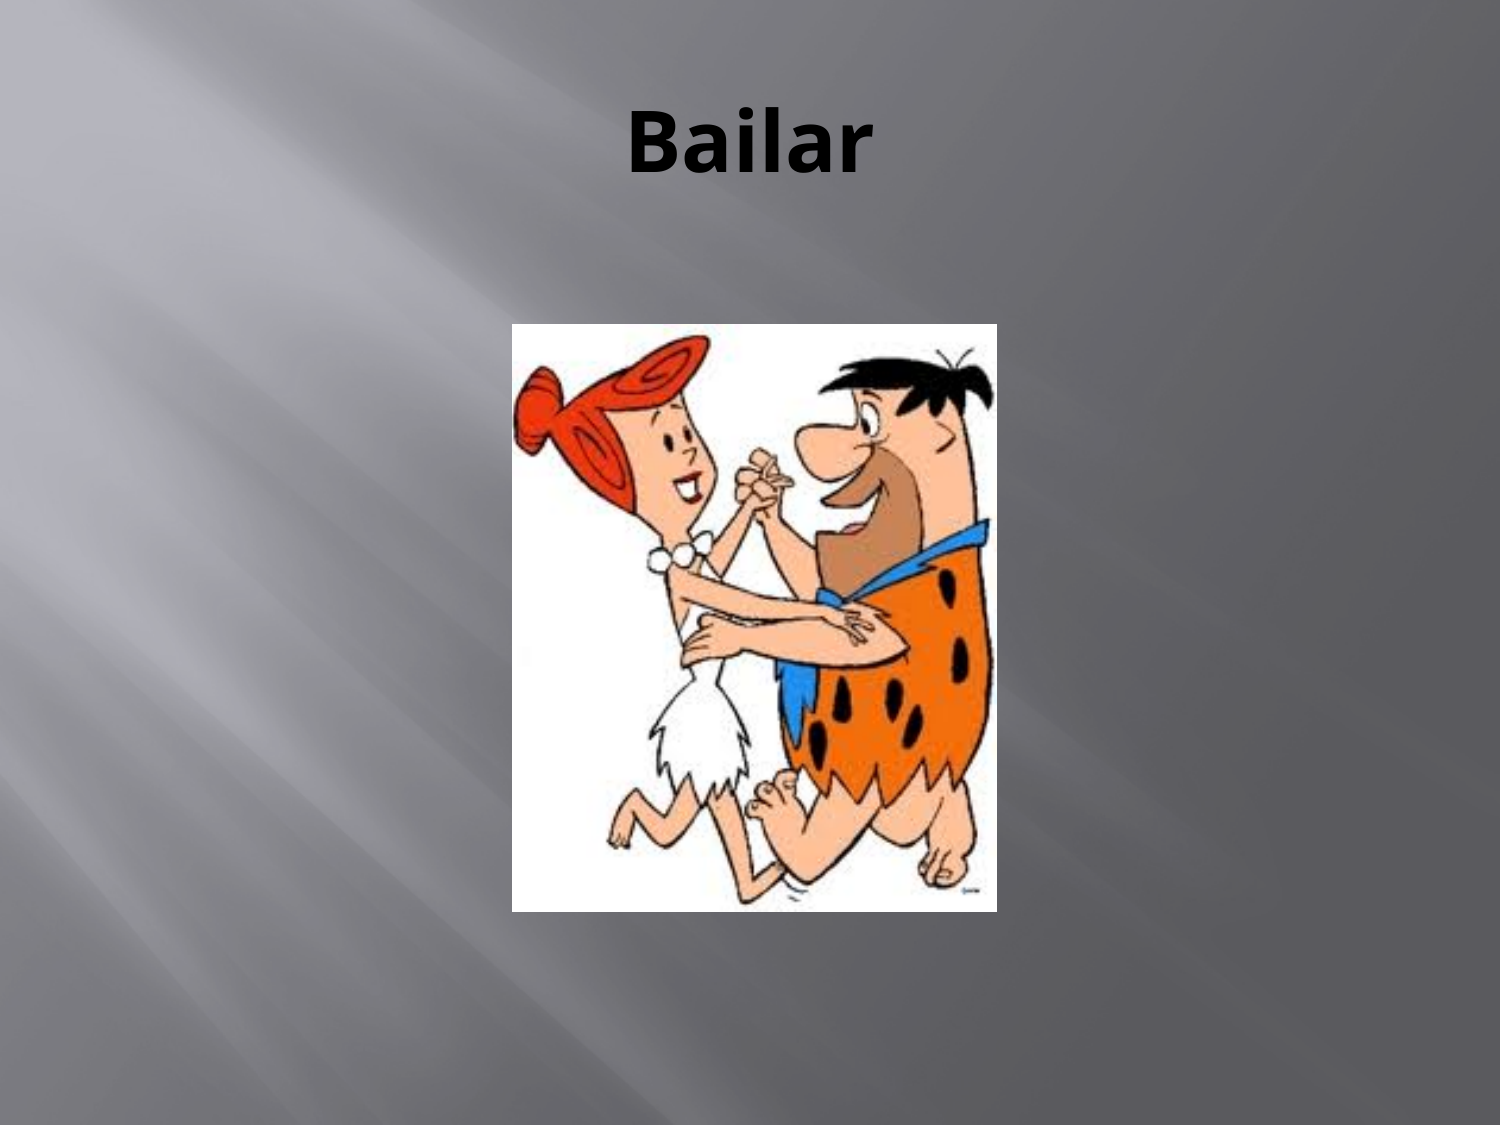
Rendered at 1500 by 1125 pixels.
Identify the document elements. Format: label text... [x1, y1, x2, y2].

title Bailar [75, 45, 1425, 233]
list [512, 324, 997, 912]
